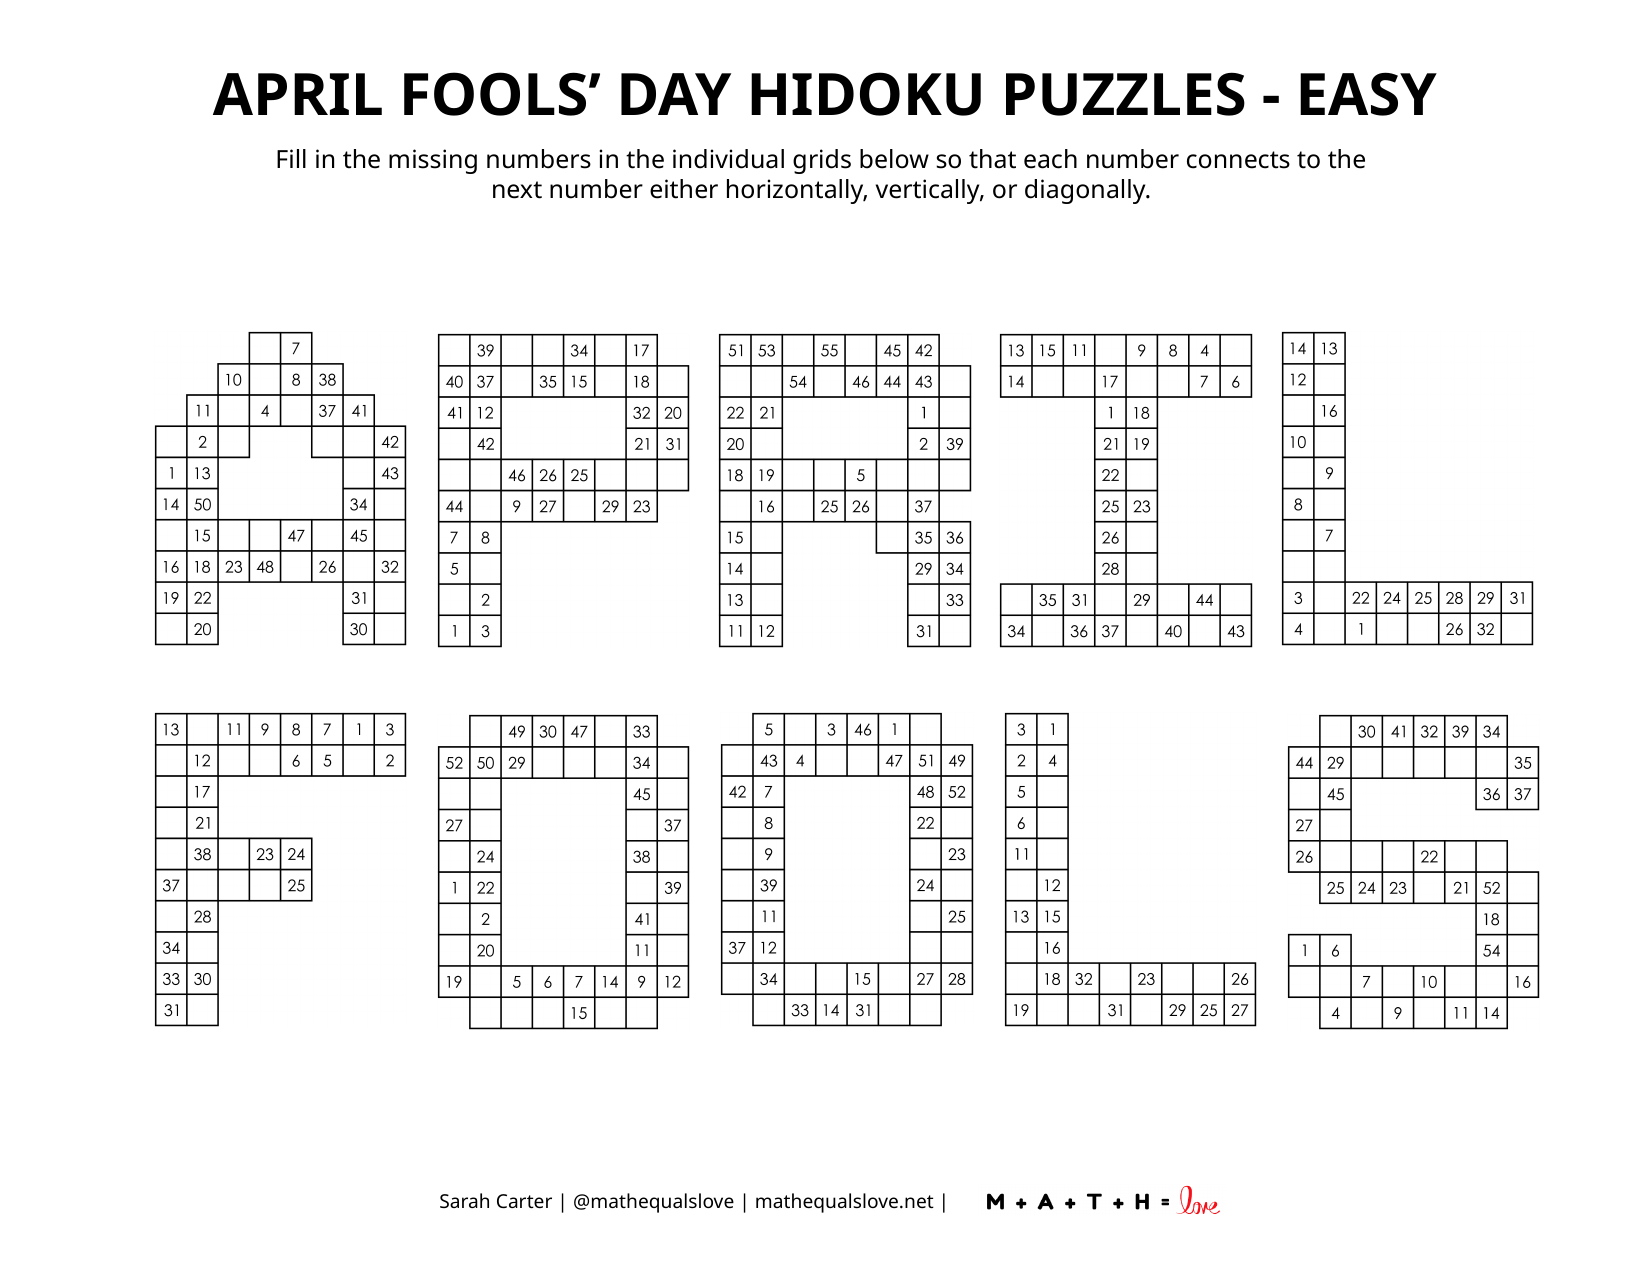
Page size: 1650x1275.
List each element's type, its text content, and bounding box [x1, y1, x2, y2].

picture [153, 711, 408, 1028]
picture [718, 332, 972, 649]
picture [436, 332, 691, 649]
picture [720, 711, 974, 1028]
picture [1003, 711, 1257, 1028]
picture [1286, 714, 1541, 1030]
picture [1280, 330, 1535, 647]
text_box Fill in the missing numbers in the individual grids below so that each number connects to the next number either horizontally, vertically, or diagonally. [0, 135, 1650, 211]
picture [153, 330, 408, 647]
picture [436, 714, 691, 1030]
picture [978, 1183, 1226, 1218]
text_box APRIL FOOLS’ DAY HIDOKU PUZZLES - EASY [76, 50, 1574, 135]
text_box Sarah Carter | @mathequalslove | mathequalslove.net | [424, 1182, 1259, 1220]
picture [999, 332, 1253, 649]
